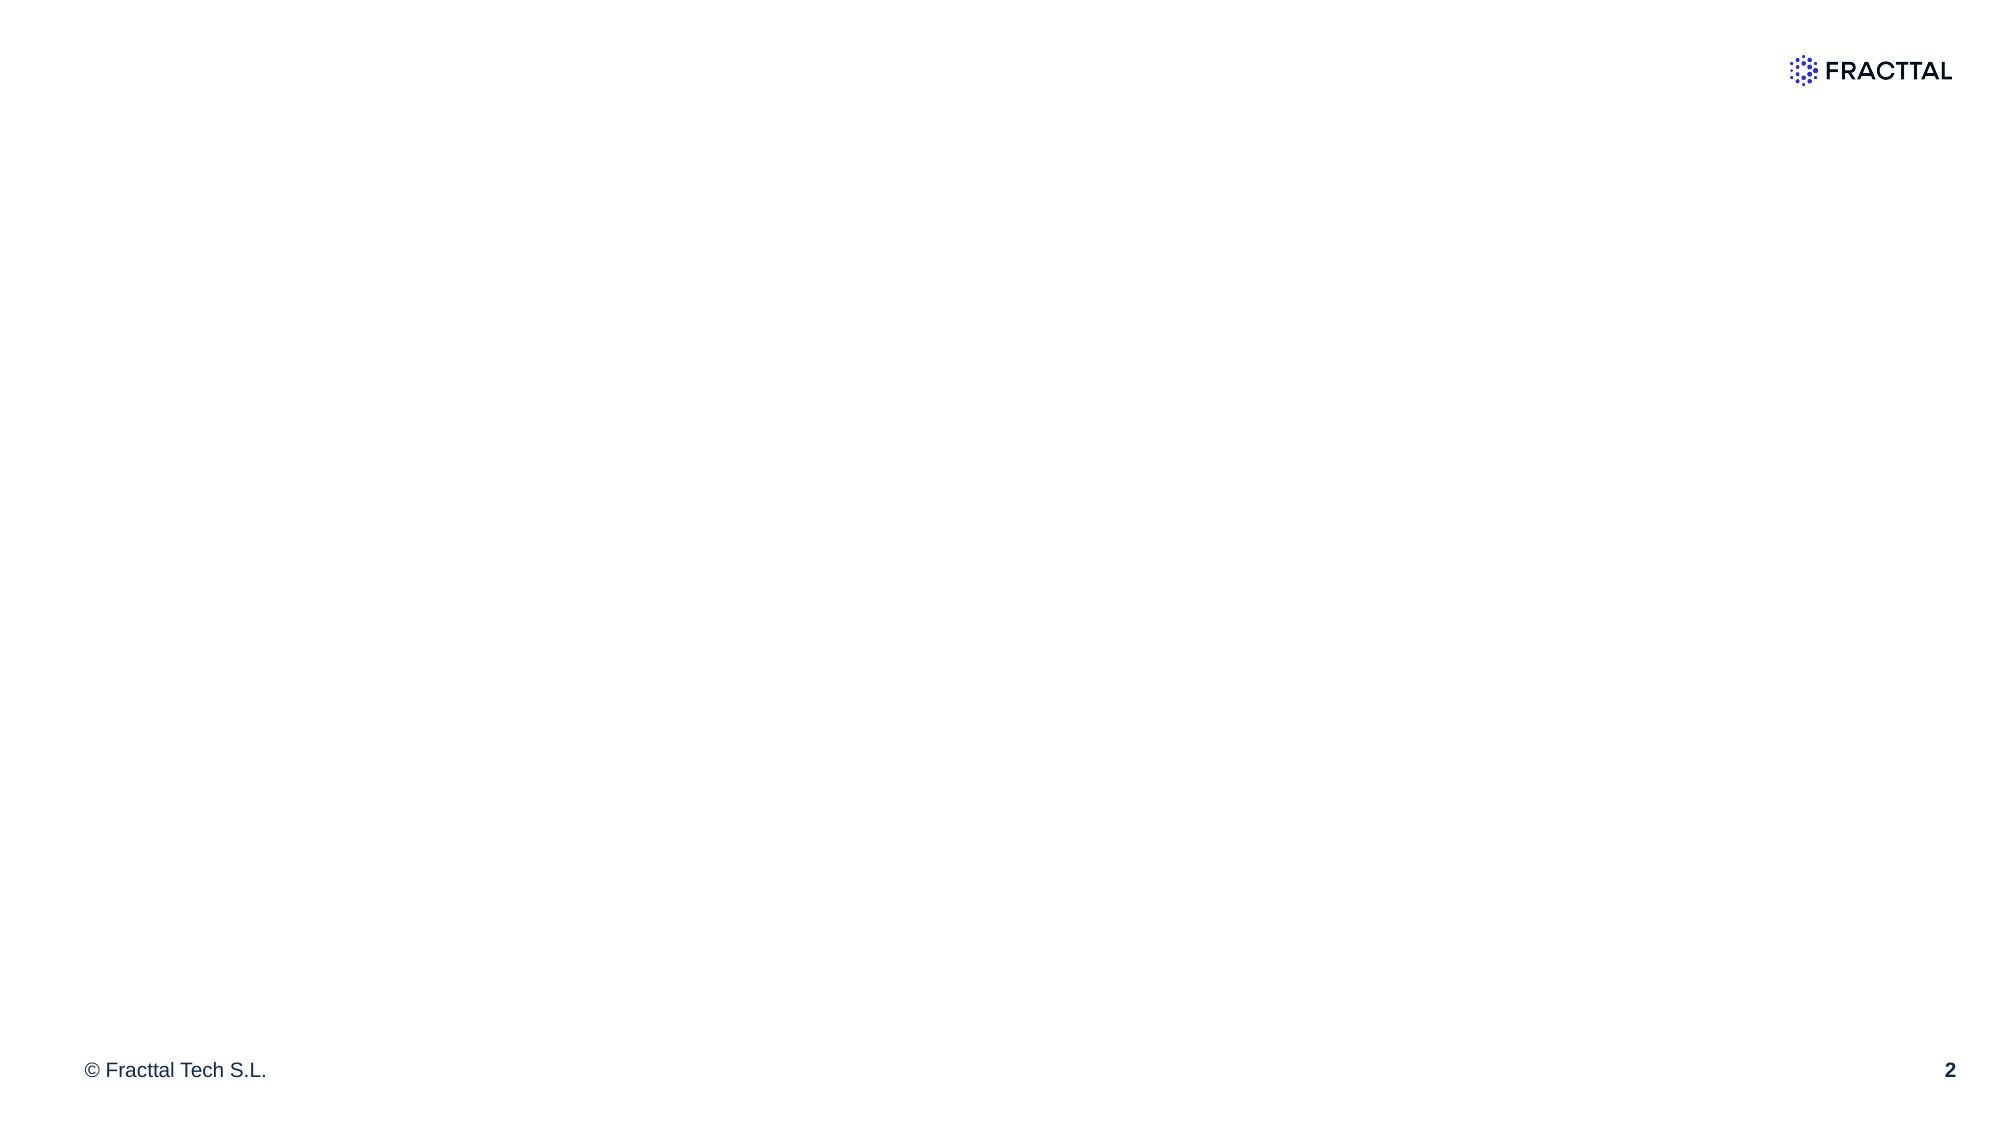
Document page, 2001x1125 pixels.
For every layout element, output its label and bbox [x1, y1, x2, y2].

picture [1772, 36, 1970, 105]
